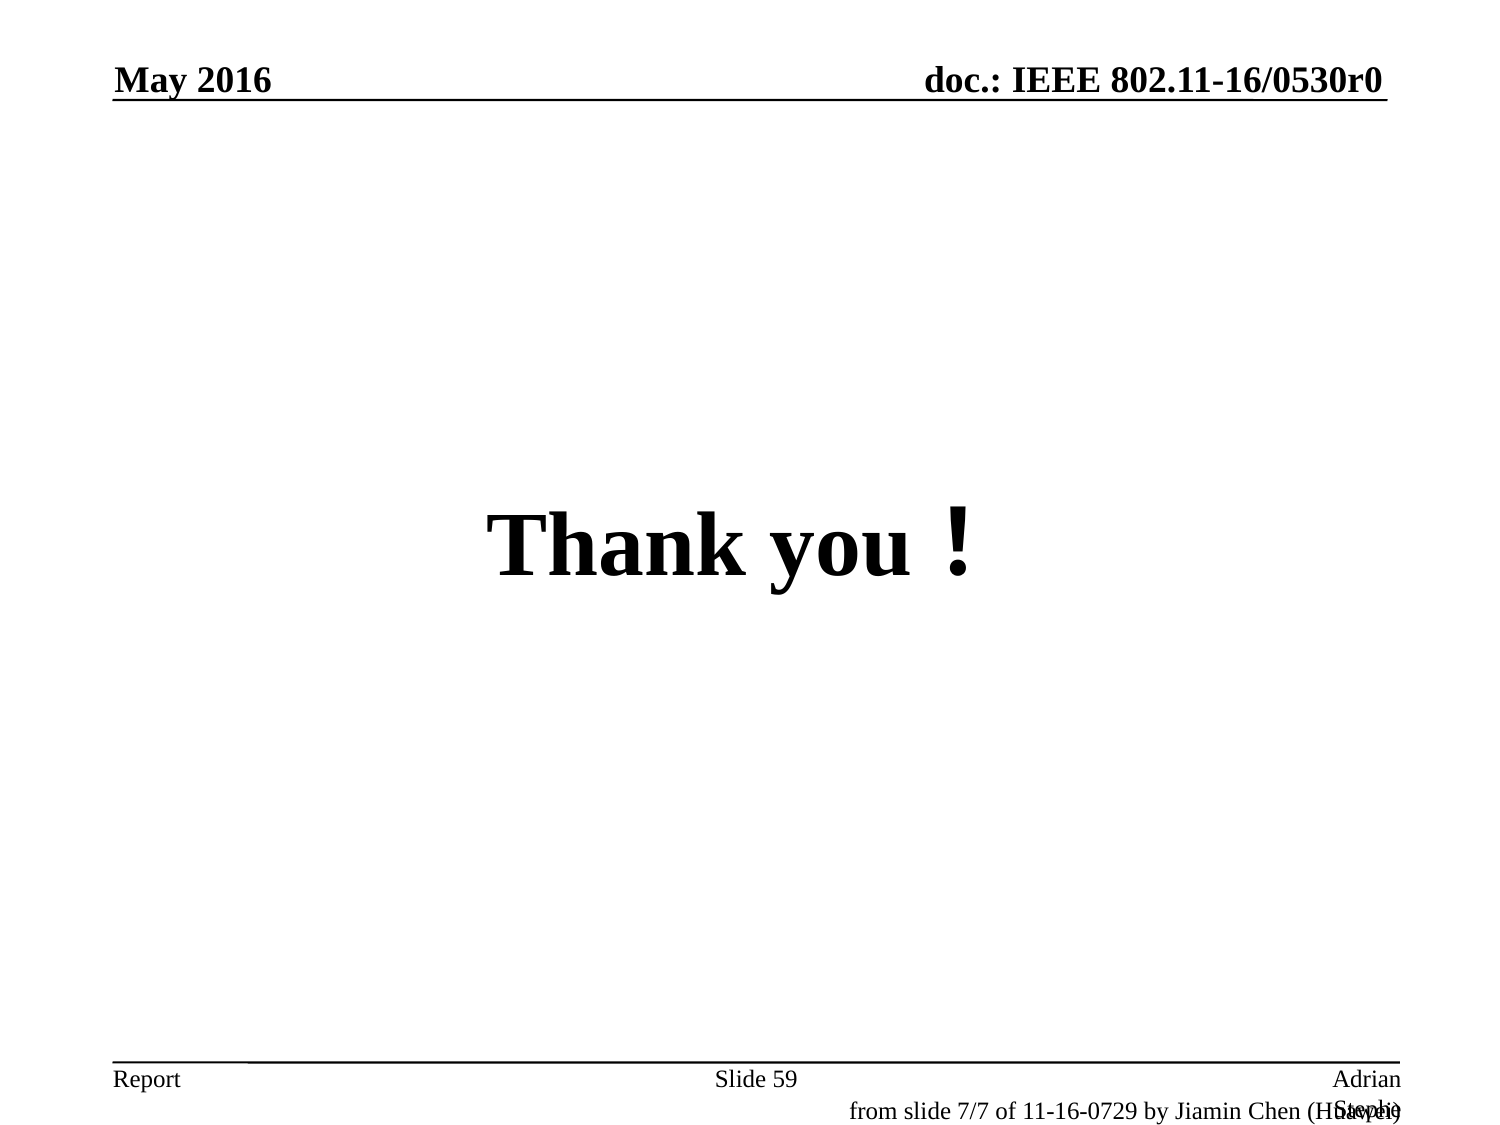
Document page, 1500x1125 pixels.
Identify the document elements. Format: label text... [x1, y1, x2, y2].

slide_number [114, 54, 374, 101]
text_box from slide 7/7 of 11-16-0729 by Jiamin Chen (Huawei) [343, 1087, 1417, 1125]
text_box Thank you！ [119, 328, 1395, 1003]
footer Adrian Stephens, Intel Corporation [1324, 1061, 1402, 1087]
slide_number Slide 59 [711, 1061, 801, 1087]
